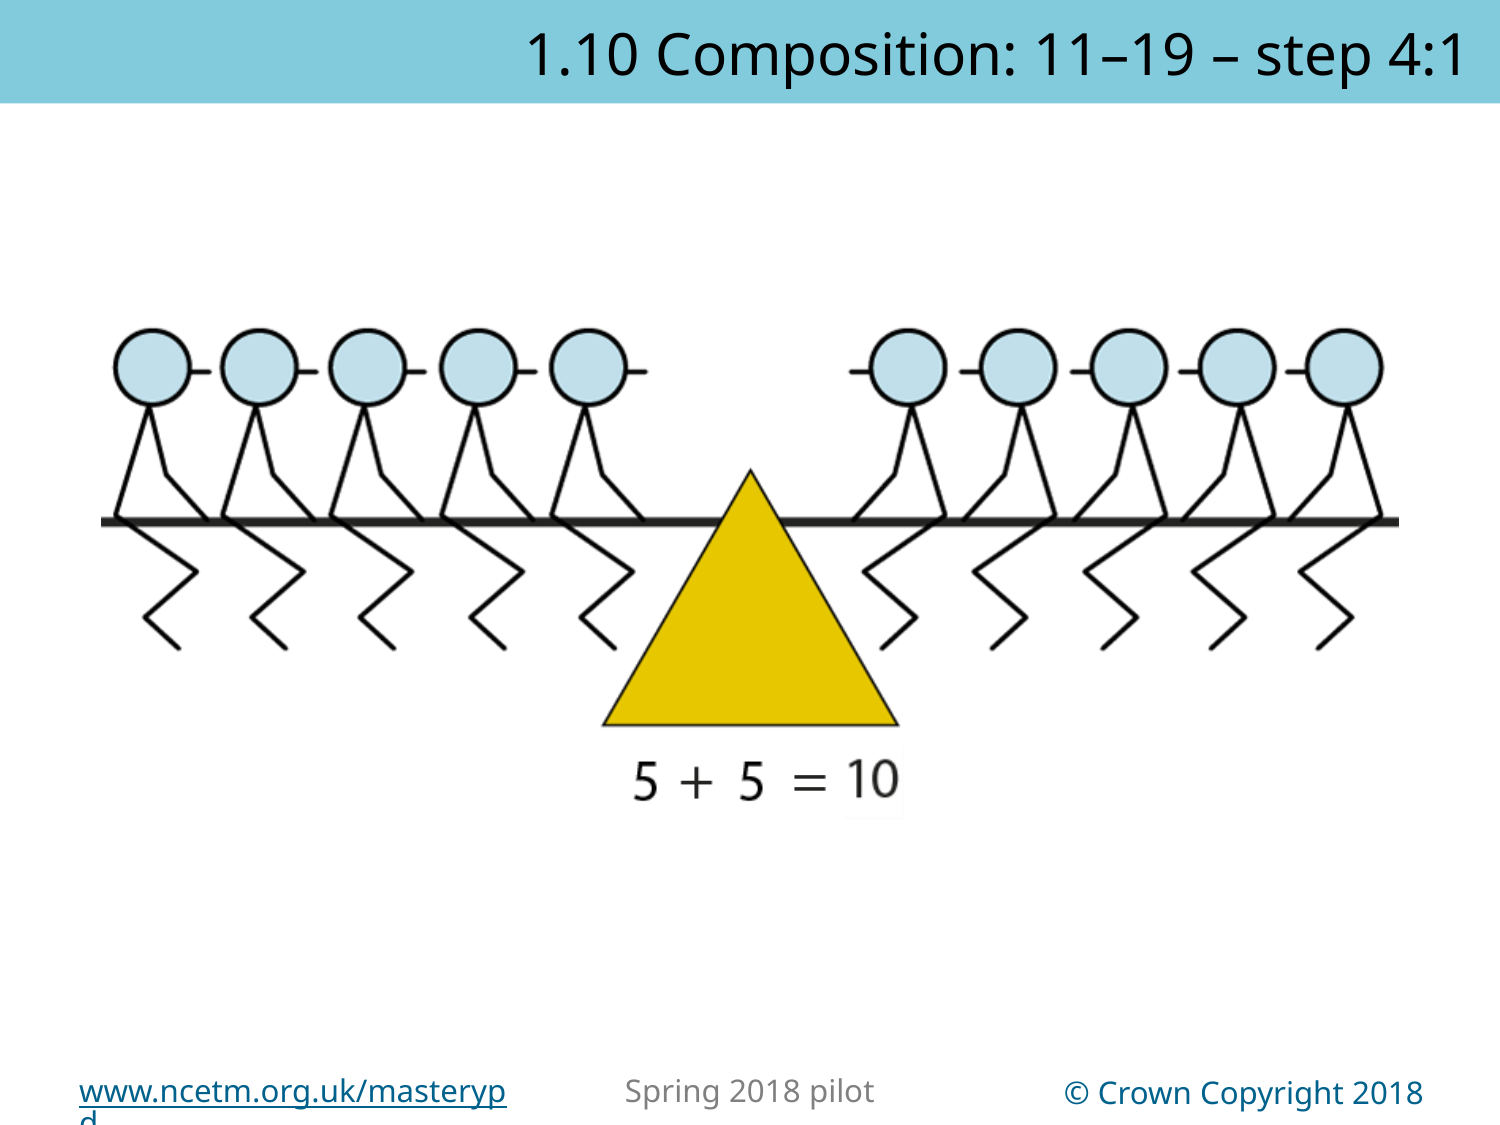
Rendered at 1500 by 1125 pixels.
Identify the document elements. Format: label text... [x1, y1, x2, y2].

picture [726, 757, 774, 806]
list 1.10 Composition: 11–19 – step 4:1 [0, 0, 1500, 104]
picture [785, 761, 834, 798]
picture [101, 324, 1399, 820]
picture [619, 757, 716, 817]
